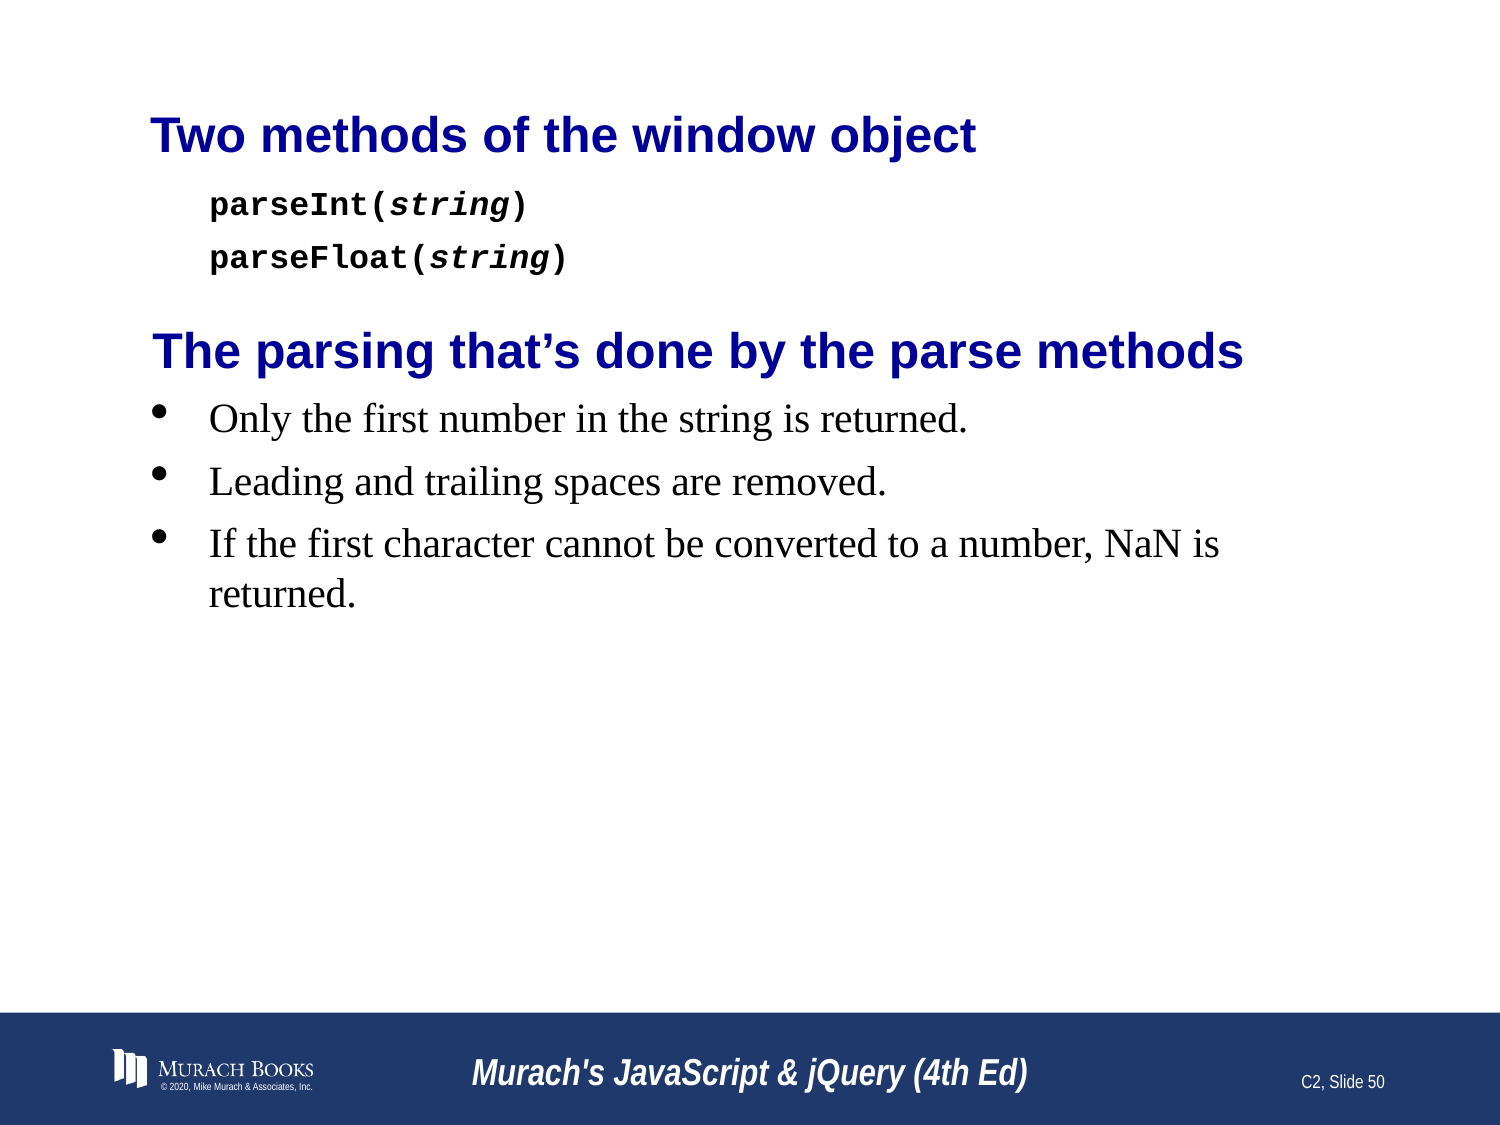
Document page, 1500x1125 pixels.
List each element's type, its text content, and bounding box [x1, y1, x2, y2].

slide_number Murach's JavaScript & jQuery (4th Ed) [463, 1025, 1050, 1100]
list parseInt(string) parseFloat(string) The parsing that’s done by the parse methods Only the first number in the string is returned. Leading and trailing spaces are removed. If the first character cannot be converted to a number, NaN is returned. [137, 174, 1350, 975]
slide_number C2, Slide 50 [1087, 1025, 1400, 1100]
footer © 2020, Mike Murach & Associates, Inc. [12, 1025, 463, 1100]
title Two methods of the window object [150, 102, 1350, 164]
